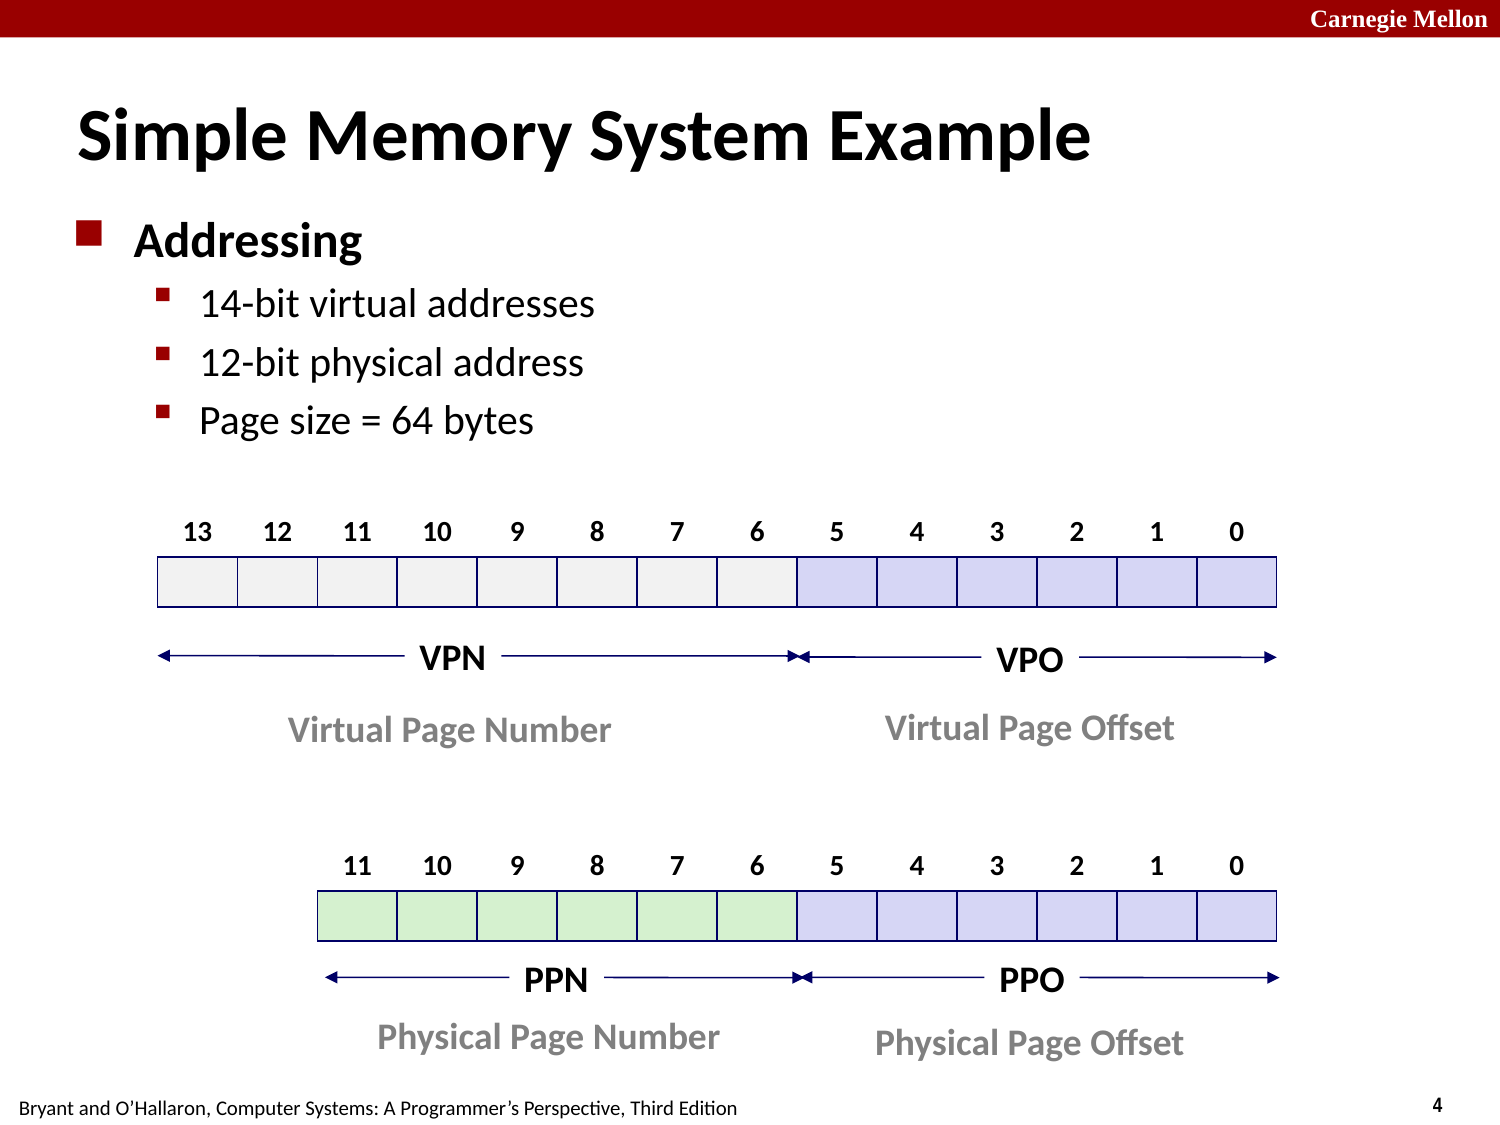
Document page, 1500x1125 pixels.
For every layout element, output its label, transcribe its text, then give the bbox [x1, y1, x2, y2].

text_box 8 [557, 841, 637, 892]
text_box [324, 953, 805, 1009]
text_box 1 [1116, 507, 1196, 558]
text_box [797, 892, 877, 942]
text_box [157, 631, 801, 687]
text_box [1116, 558, 1196, 607]
text_box 10 [397, 841, 477, 892]
text_box [1036, 558, 1116, 607]
text_box 12 [237, 507, 317, 558]
text_box 0 [1196, 507, 1277, 558]
text_box [557, 892, 637, 942]
text_box 9 [477, 507, 557, 558]
list Addressing 14-bit virtual addresses 12-bit physical address Page size = 64 bytes [61, 199, 1426, 461]
text_box 9 [477, 841, 557, 892]
text_box 5 [797, 507, 877, 558]
text_box [637, 892, 717, 942]
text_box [801, 632, 1278, 689]
text_box [557, 558, 637, 607]
text_box 0 [1196, 841, 1277, 892]
text_box [1036, 892, 1116, 942]
text_box 5 [797, 841, 877, 892]
text_box [317, 892, 397, 942]
text_box [397, 558, 477, 607]
text_box [637, 558, 717, 607]
text_box 11 [317, 841, 397, 892]
text_box [877, 892, 956, 942]
text_box [717, 558, 797, 607]
text_box [956, 892, 1036, 942]
text_box 6 [717, 507, 797, 558]
text_box [477, 892, 557, 942]
text_box [1116, 892, 1196, 942]
text_box 13 [157, 507, 237, 558]
text_box 2 [1036, 841, 1116, 892]
text_box [1196, 558, 1277, 607]
text_box 1 [1116, 841, 1196, 892]
text_box 3 [956, 507, 1036, 558]
text_box [157, 558, 237, 607]
text_box 7 [637, 507, 717, 558]
text_box [956, 558, 1036, 607]
text_box 11 [317, 507, 397, 558]
text_box [397, 892, 477, 942]
text_box [877, 558, 956, 607]
text_box [1196, 892, 1277, 942]
text_box 8 [557, 507, 637, 558]
text_box [317, 558, 397, 607]
title Simple Memory System Example [62, 83, 1262, 178]
text_box 10 [397, 507, 477, 558]
text_box 3 [956, 841, 1036, 892]
text_box [717, 892, 797, 942]
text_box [806, 953, 1280, 1009]
text_box 6 [717, 841, 797, 892]
text_box 4 [877, 841, 956, 892]
text_box [477, 558, 557, 607]
text_box 2 [1036, 507, 1116, 558]
text_box 7 [637, 841, 717, 892]
text_box Virtual Page Offset [869, 701, 1191, 756]
text_box [237, 558, 317, 607]
text_box Physical Page Number [362, 1018, 736, 1065]
text_box Virtual Page Number [273, 703, 628, 758]
text_box 4 [877, 507, 956, 558]
text_box Physical Page Offset [860, 1018, 1200, 1071]
text_box [797, 558, 877, 607]
